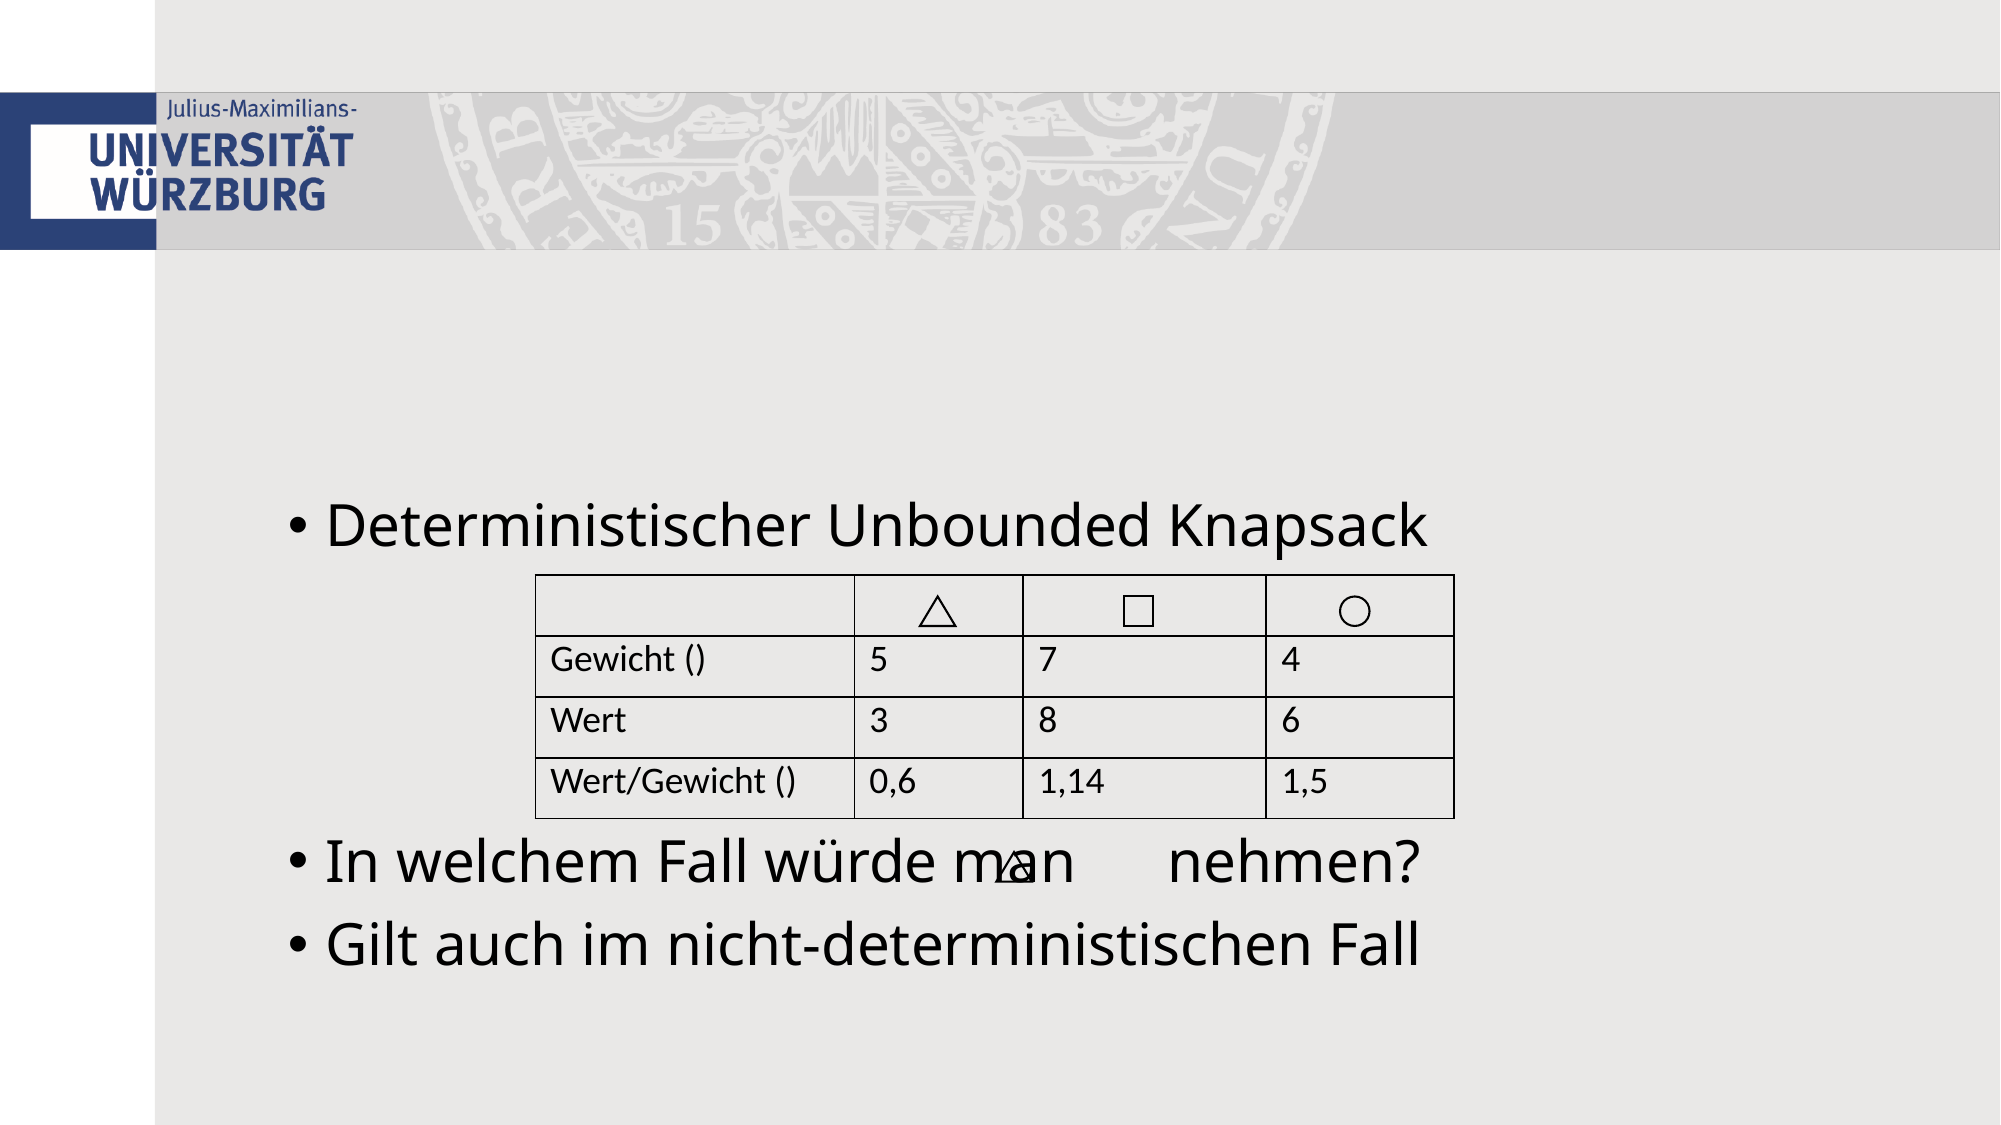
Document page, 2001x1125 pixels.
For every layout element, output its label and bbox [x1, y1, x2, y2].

text_box [994, 850, 1034, 883]
picture [0, 92, 2000, 250]
text_box [1338, 595, 1371, 628]
text_box [1123, 595, 1154, 627]
text_box [918, 594, 958, 628]
